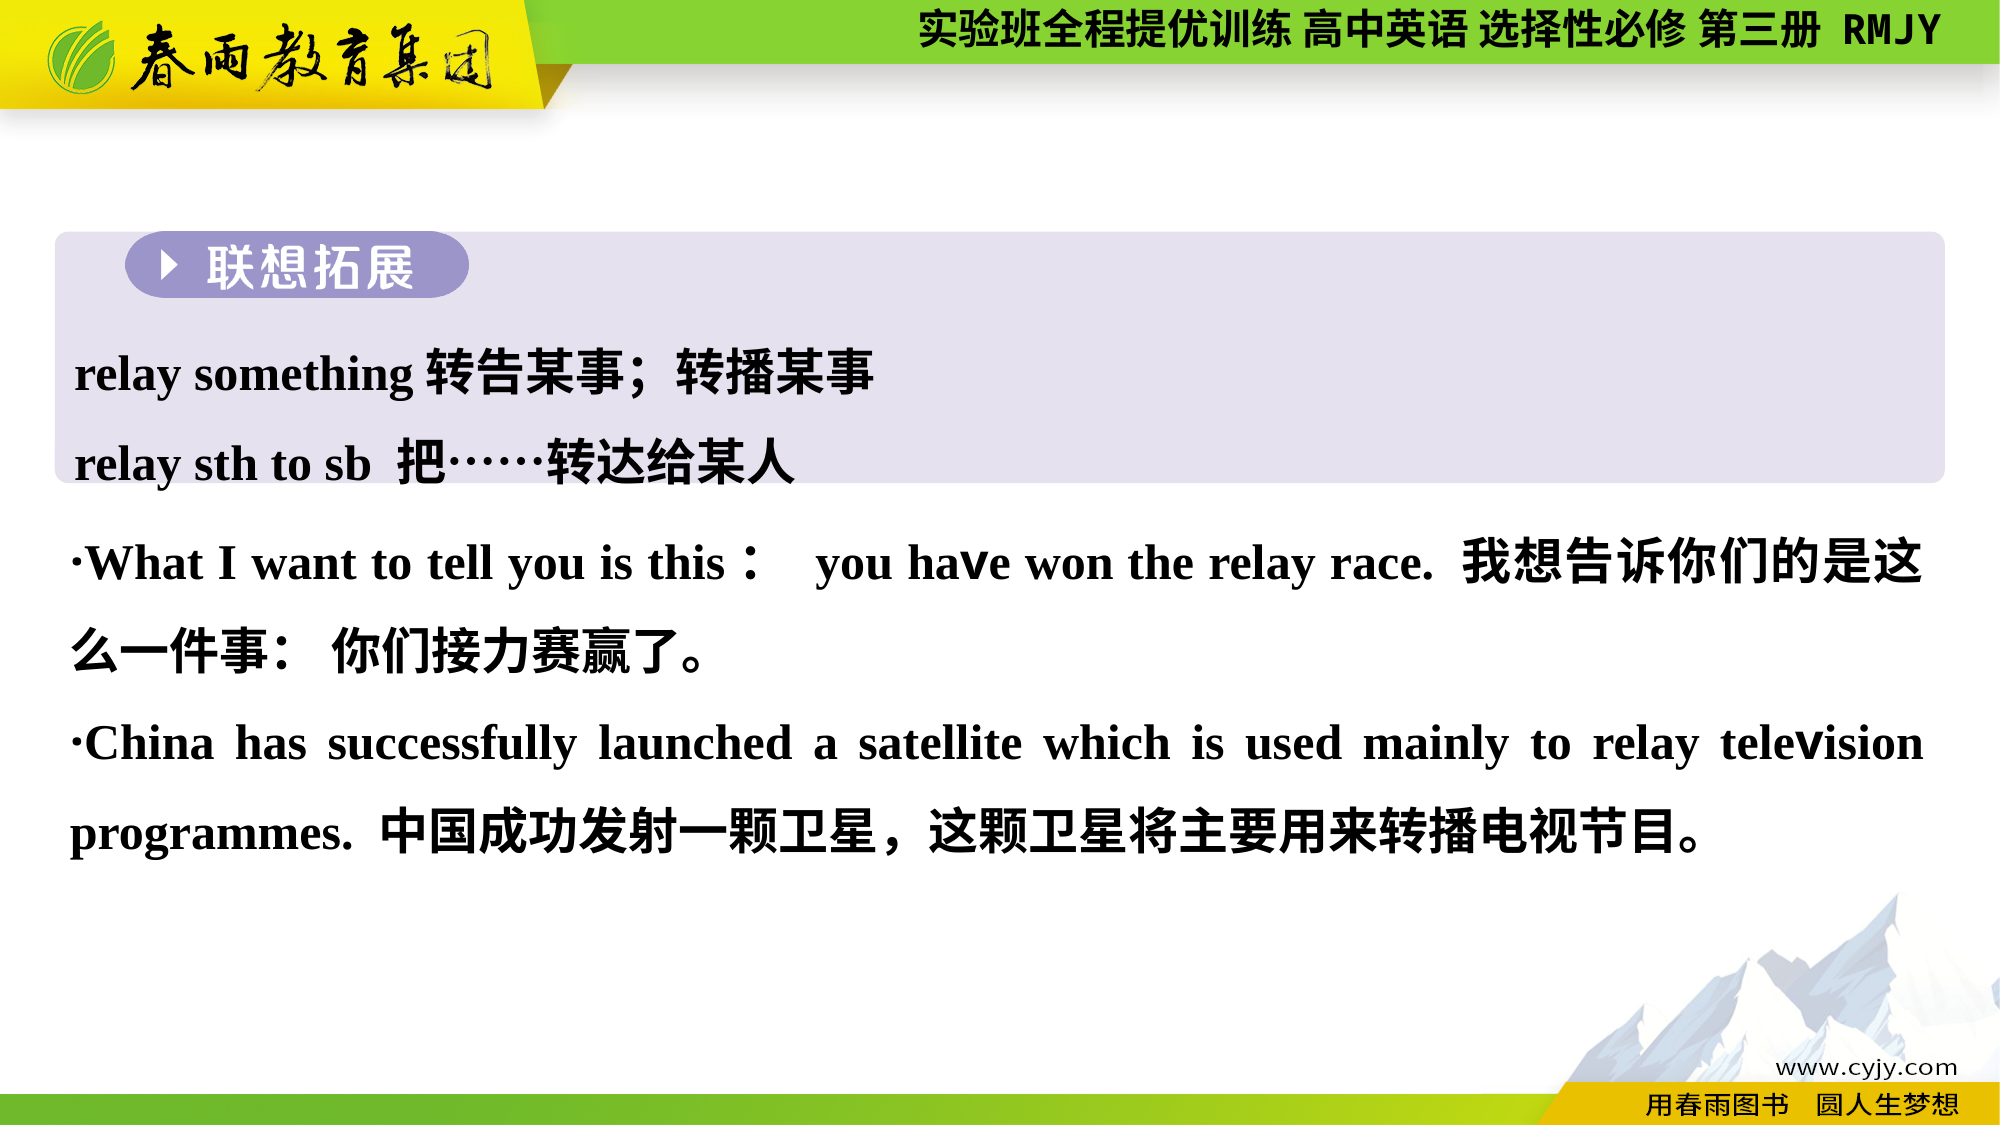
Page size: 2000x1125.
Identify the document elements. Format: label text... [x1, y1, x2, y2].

text_box relay something转告某事；转播某事 relay sth to sb 把……转达给某人 [59, 303, 1944, 499]
picture [0, 0, 2000, 1125]
list ·What I want to tell you is this： you have won the relay race. 我想告诉你们的是这么一件事： 你们接力赛赢了。 ·China has successfully launched a satellite which is used mainly to relay television programmes. 中国成功发射一颗卫星，这颗卫星将主要用来转播电视节目。 [54, 491, 1939, 859]
text_box [54, 231, 124, 480]
text_box [470, 231, 1945, 475]
